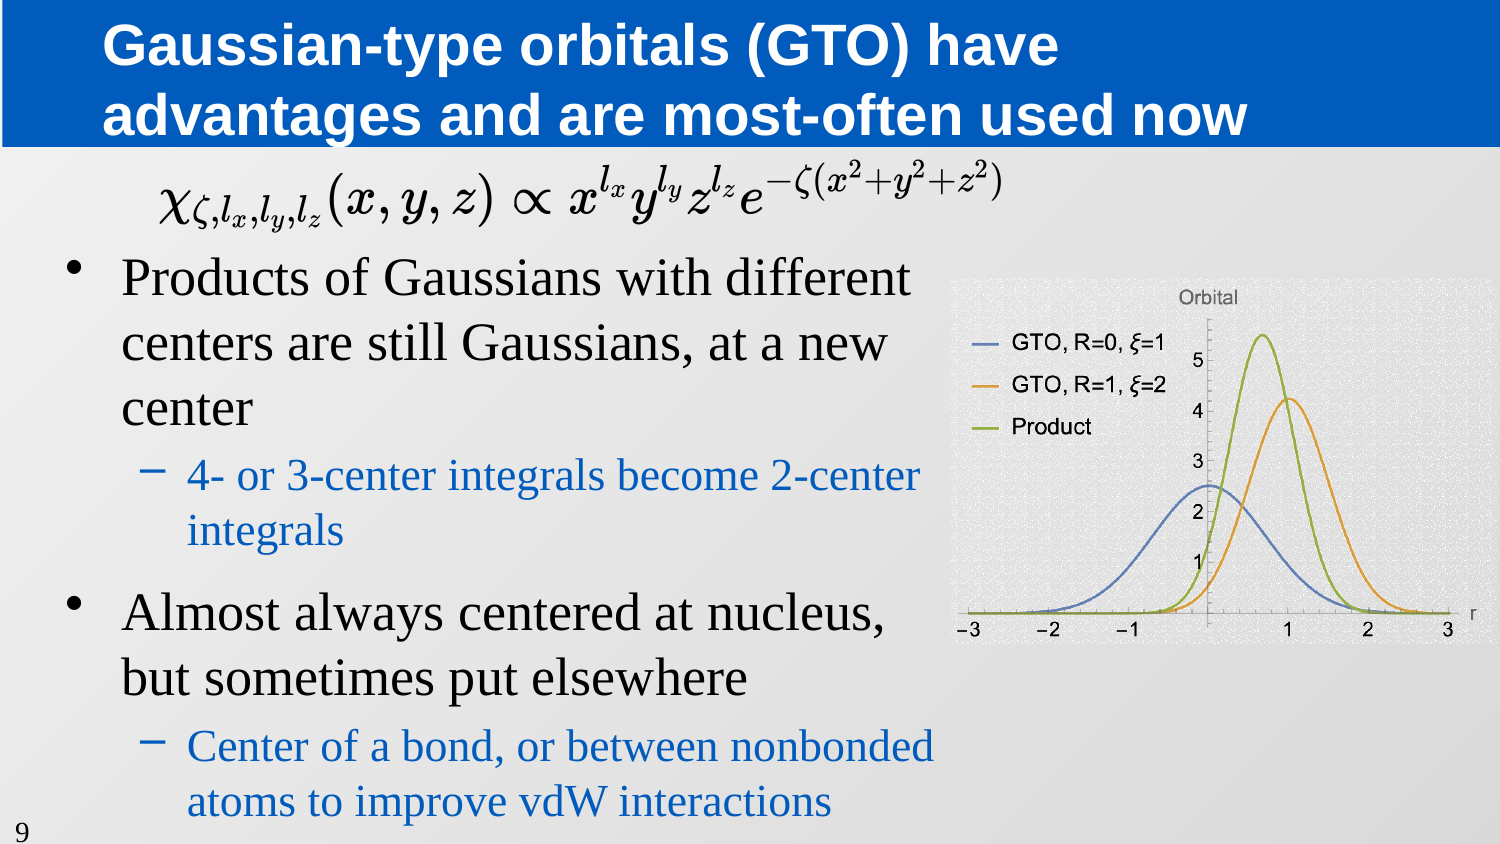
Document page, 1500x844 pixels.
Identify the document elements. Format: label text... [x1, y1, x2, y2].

picture [949, 278, 1497, 645]
list Products of Gaussians with different centers are still Gaussians, at a new center 4- or 3-center integrals become 2-center integrals Almost always centered at nucleus, but sometimes put elsewhere Center of a bond, or between nonbonded atoms to improve vdW interactions [49, 146, 951, 735]
slide_number 9 [0, 806, 101, 844]
title Gaussian-type orbitals (GTO) have advantages and are most-often used now [87, 0, 1388, 147]
picture [158, 159, 1007, 233]
